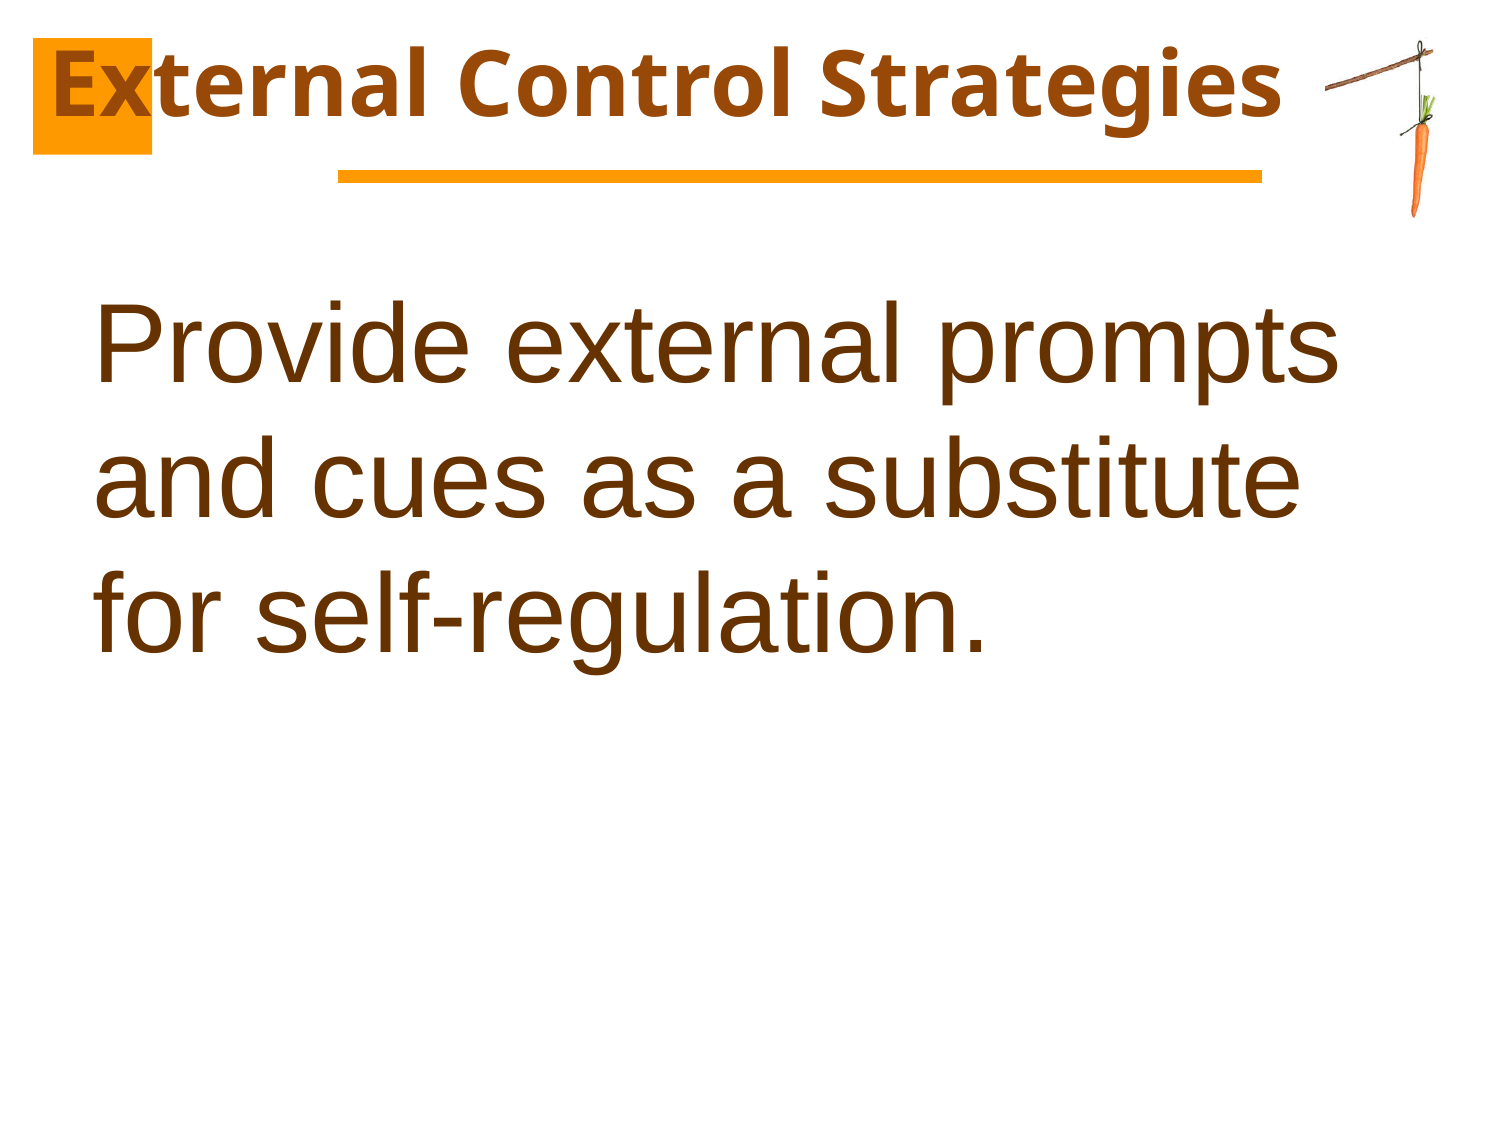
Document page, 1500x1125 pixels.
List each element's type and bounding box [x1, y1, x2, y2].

text_box [77, 262, 1459, 907]
picture [1325, 31, 1455, 226]
title [32, 0, 1416, 166]
